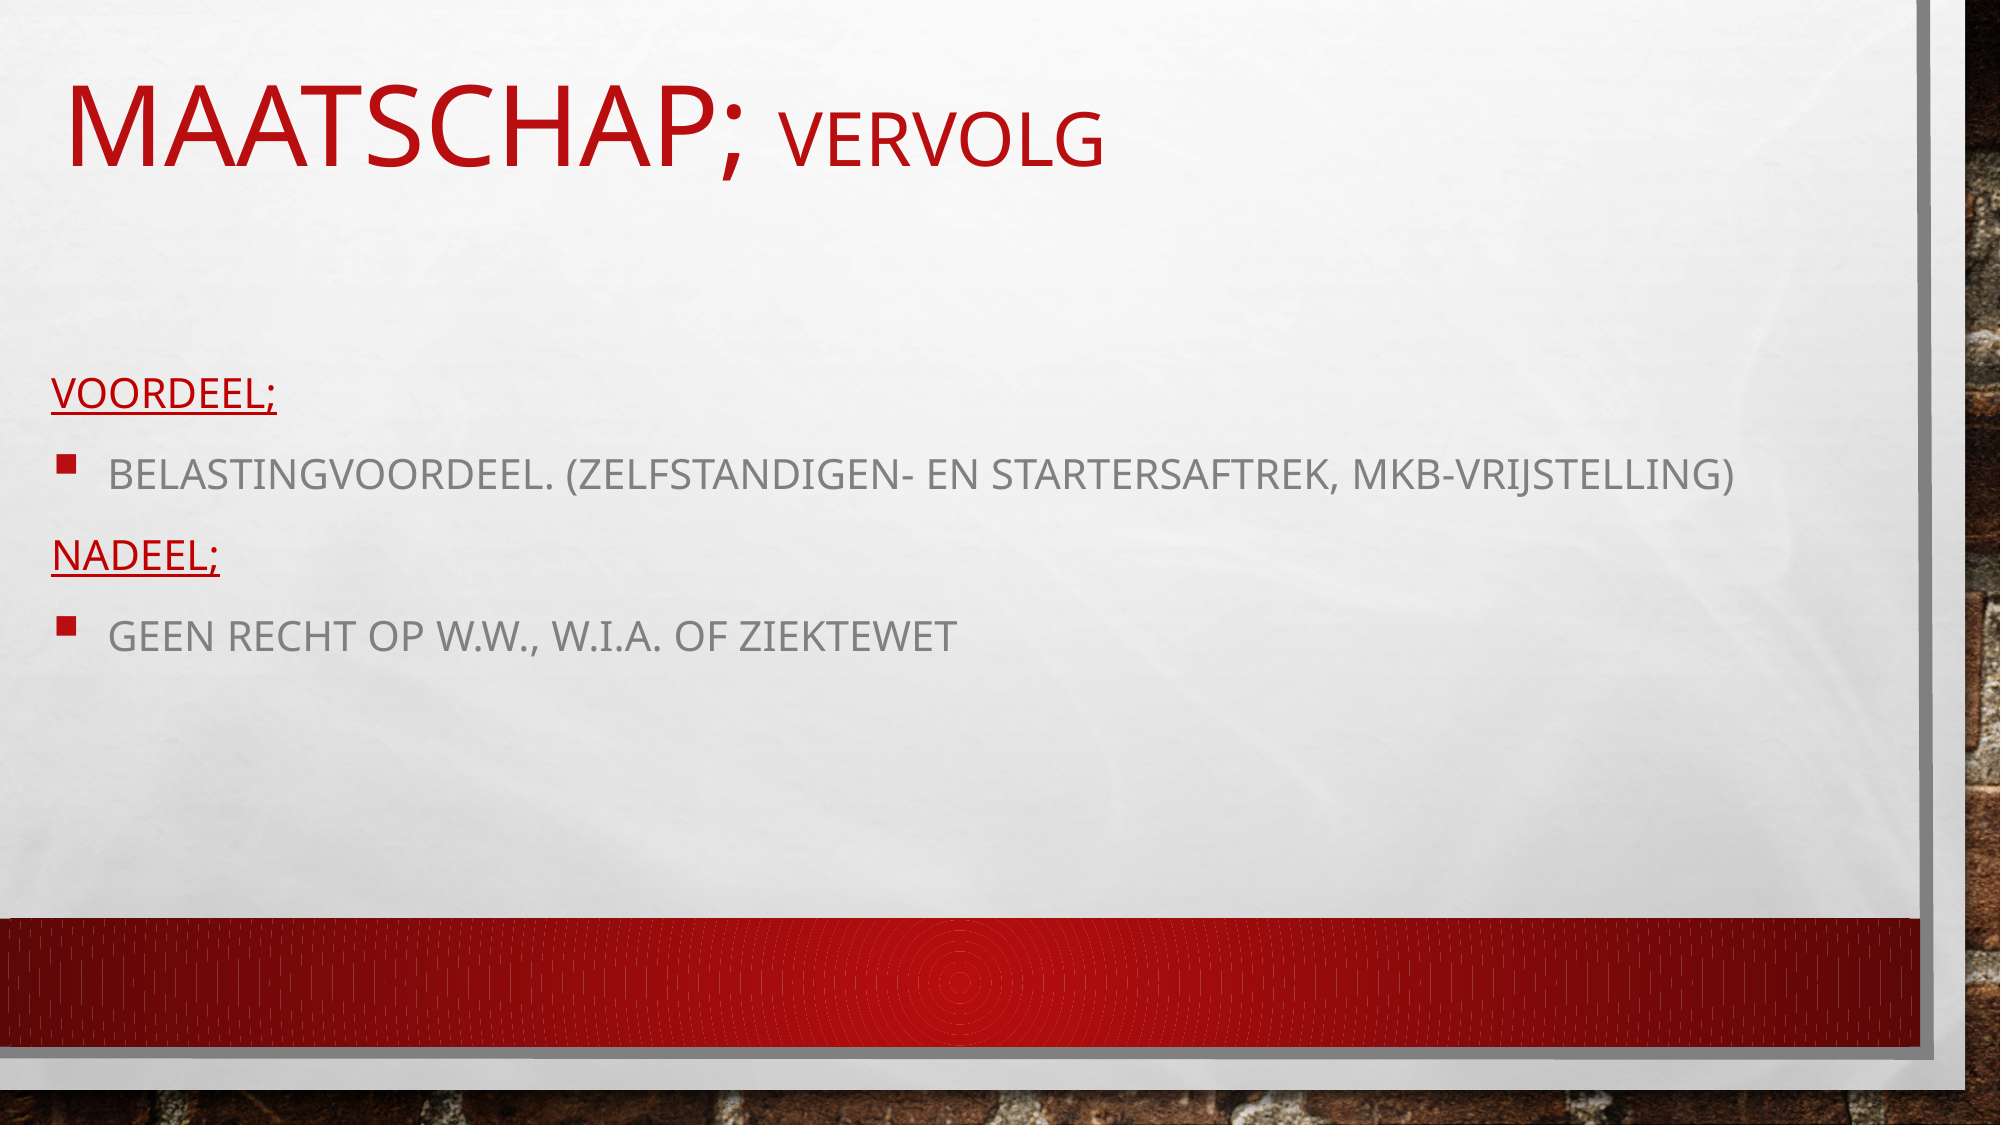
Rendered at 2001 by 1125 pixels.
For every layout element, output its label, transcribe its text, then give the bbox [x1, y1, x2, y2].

title Maatschap; vervolg [48, 0, 1818, 198]
picture [0, 0, 2000, 1125]
list Voordeel; Belastingvoordeel. (zelfstandigen- en startersaftrek, mkb-vrijstelling) Nadeel; Geen recht op w.w., w.i.a. of ziektewet [36, 198, 1781, 883]
